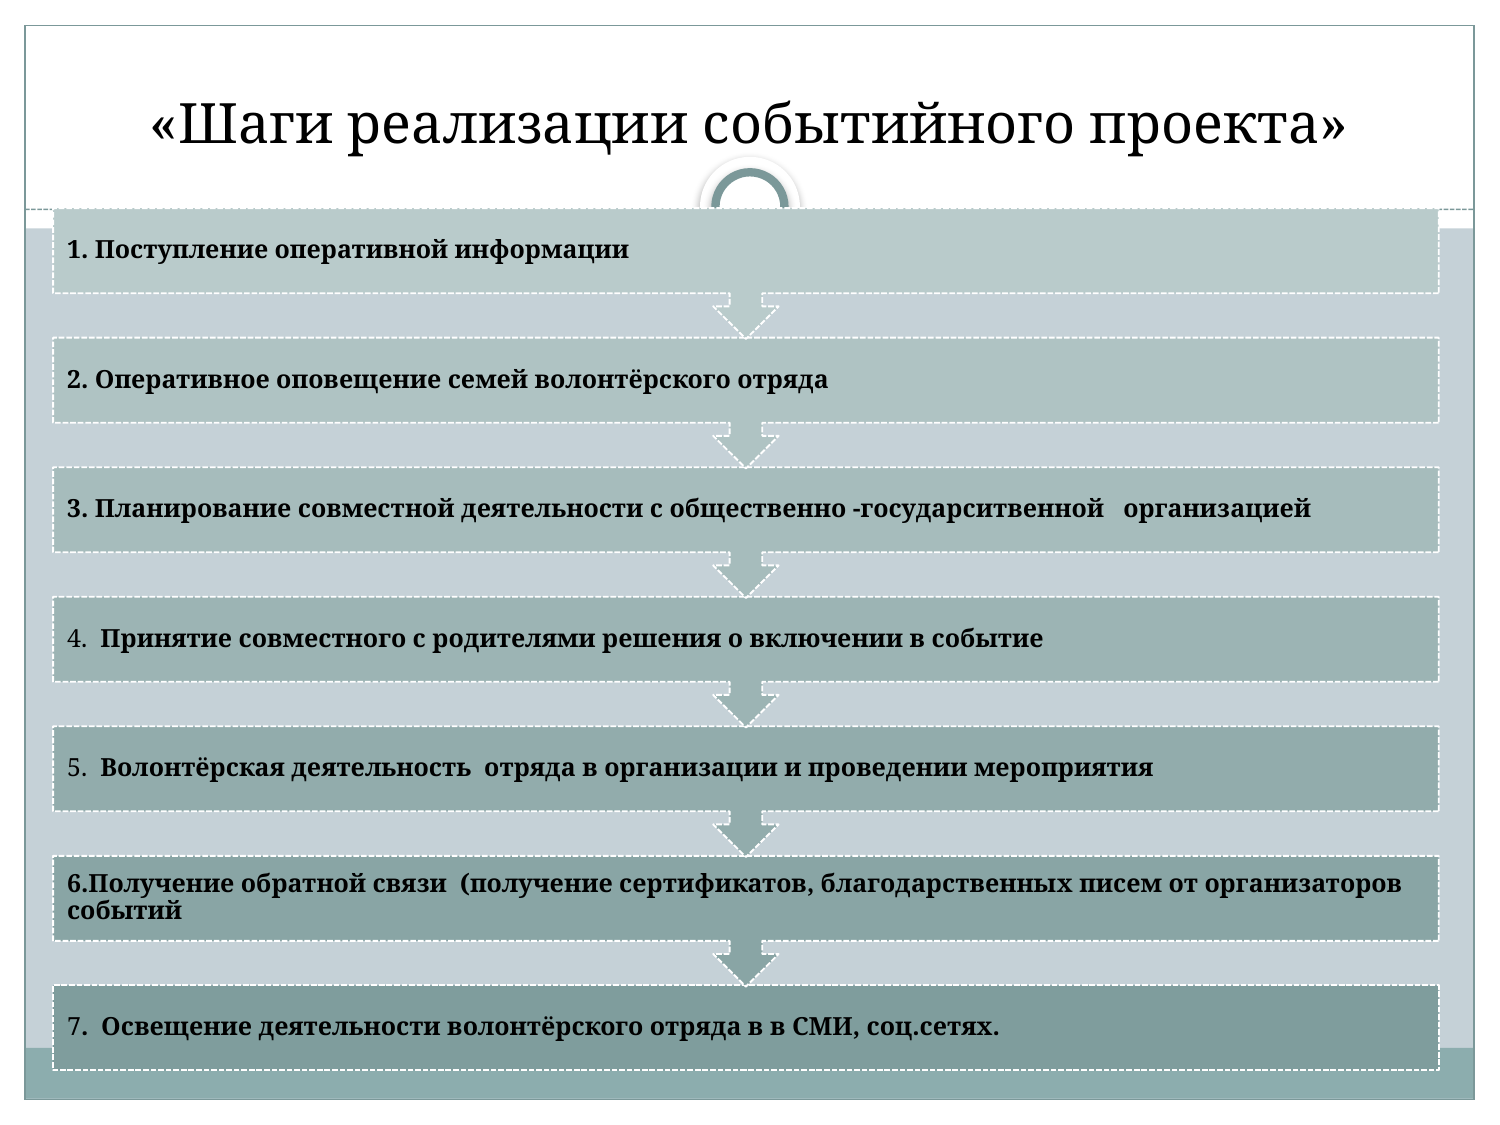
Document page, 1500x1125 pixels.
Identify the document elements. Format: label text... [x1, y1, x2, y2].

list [52, 207, 1439, 1071]
title «Шаги реализации событийного проекта» [49, 37, 1450, 162]
